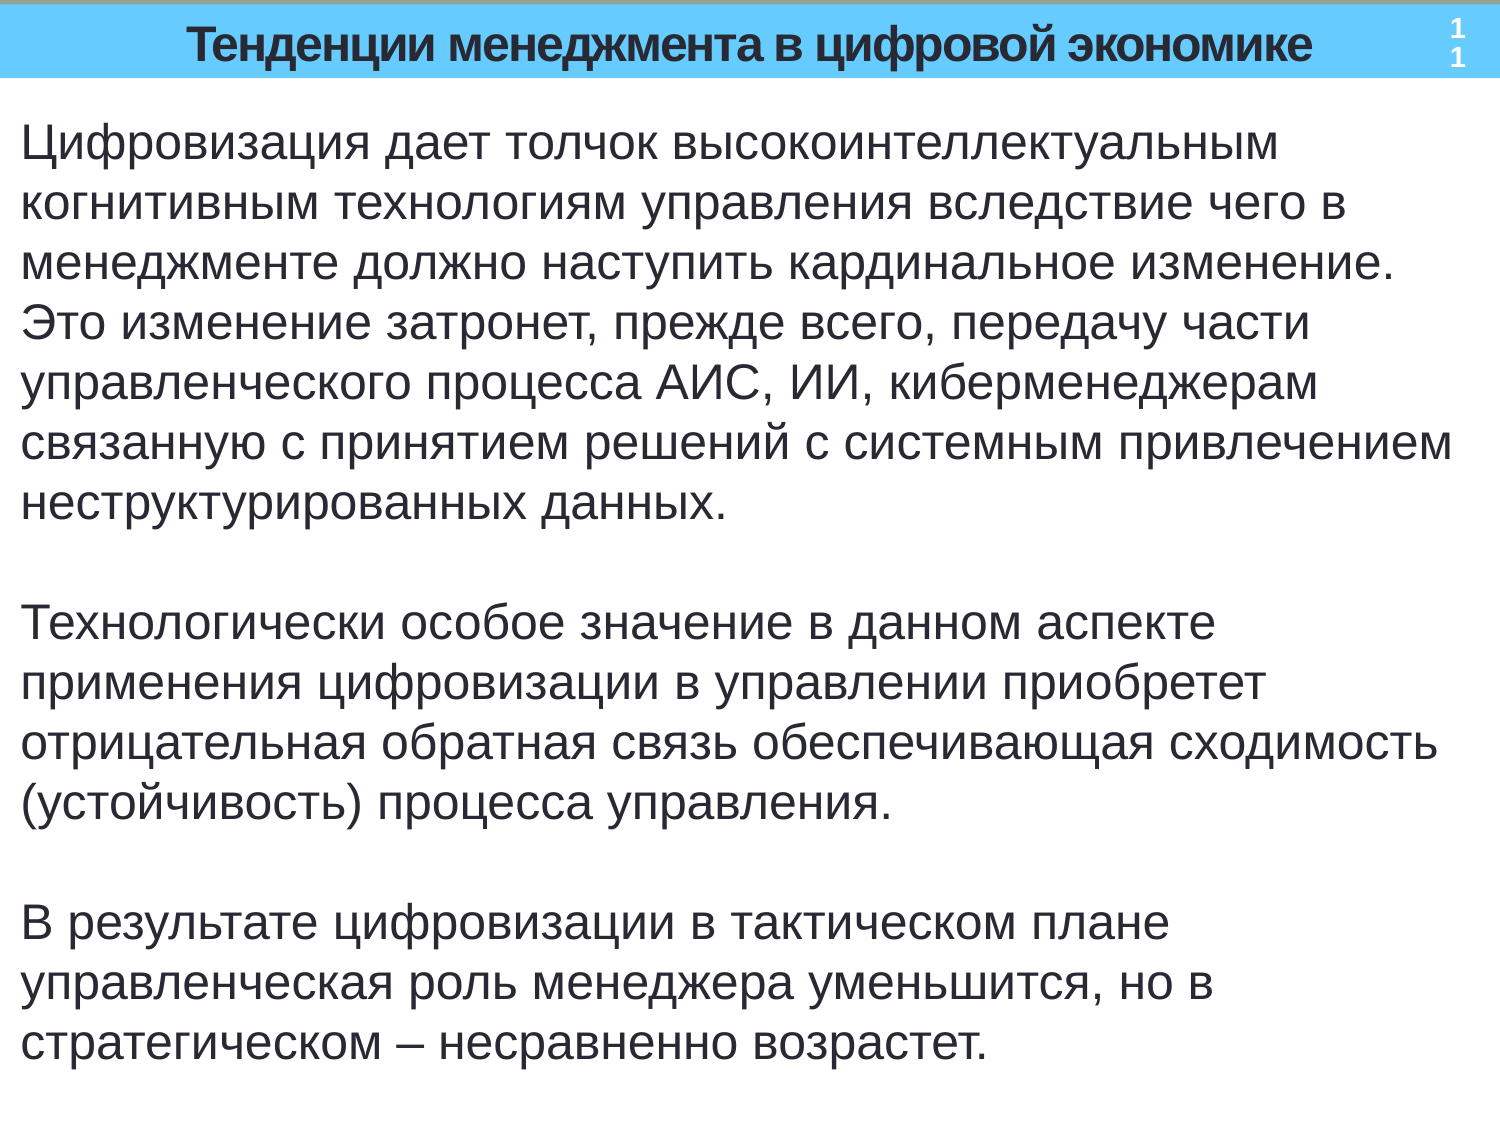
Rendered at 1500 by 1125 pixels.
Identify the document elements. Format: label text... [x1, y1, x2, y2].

slide_number 11 [1435, 0, 1484, 54]
title Тенденции менеджмента в цифровой экономике [0, 4, 1500, 79]
text_box Цифровизация дает толчок высокоинтеллектуальным когнитивным технологиям управления вследствие чего в менеджменте должно наступить кардинальное изменение. Это изменение затронет, прежде всего, передачу части управленческого процесса АИС, ИИ, киберменеджерам связанную с принятием решений с системным привлечением неструктурированных данных. Технологически особое значение в данном аспекте применения цифровизации в управлении приобретет отрицательная обратная связь обеспечивающая сходимость (устойчивость) процесса управления. В результате цифровизации в тактическом плане управленческая роль менеджера уменьшится, но в стратегическом – несравненно возрастет. [5, 101, 1471, 1125]
